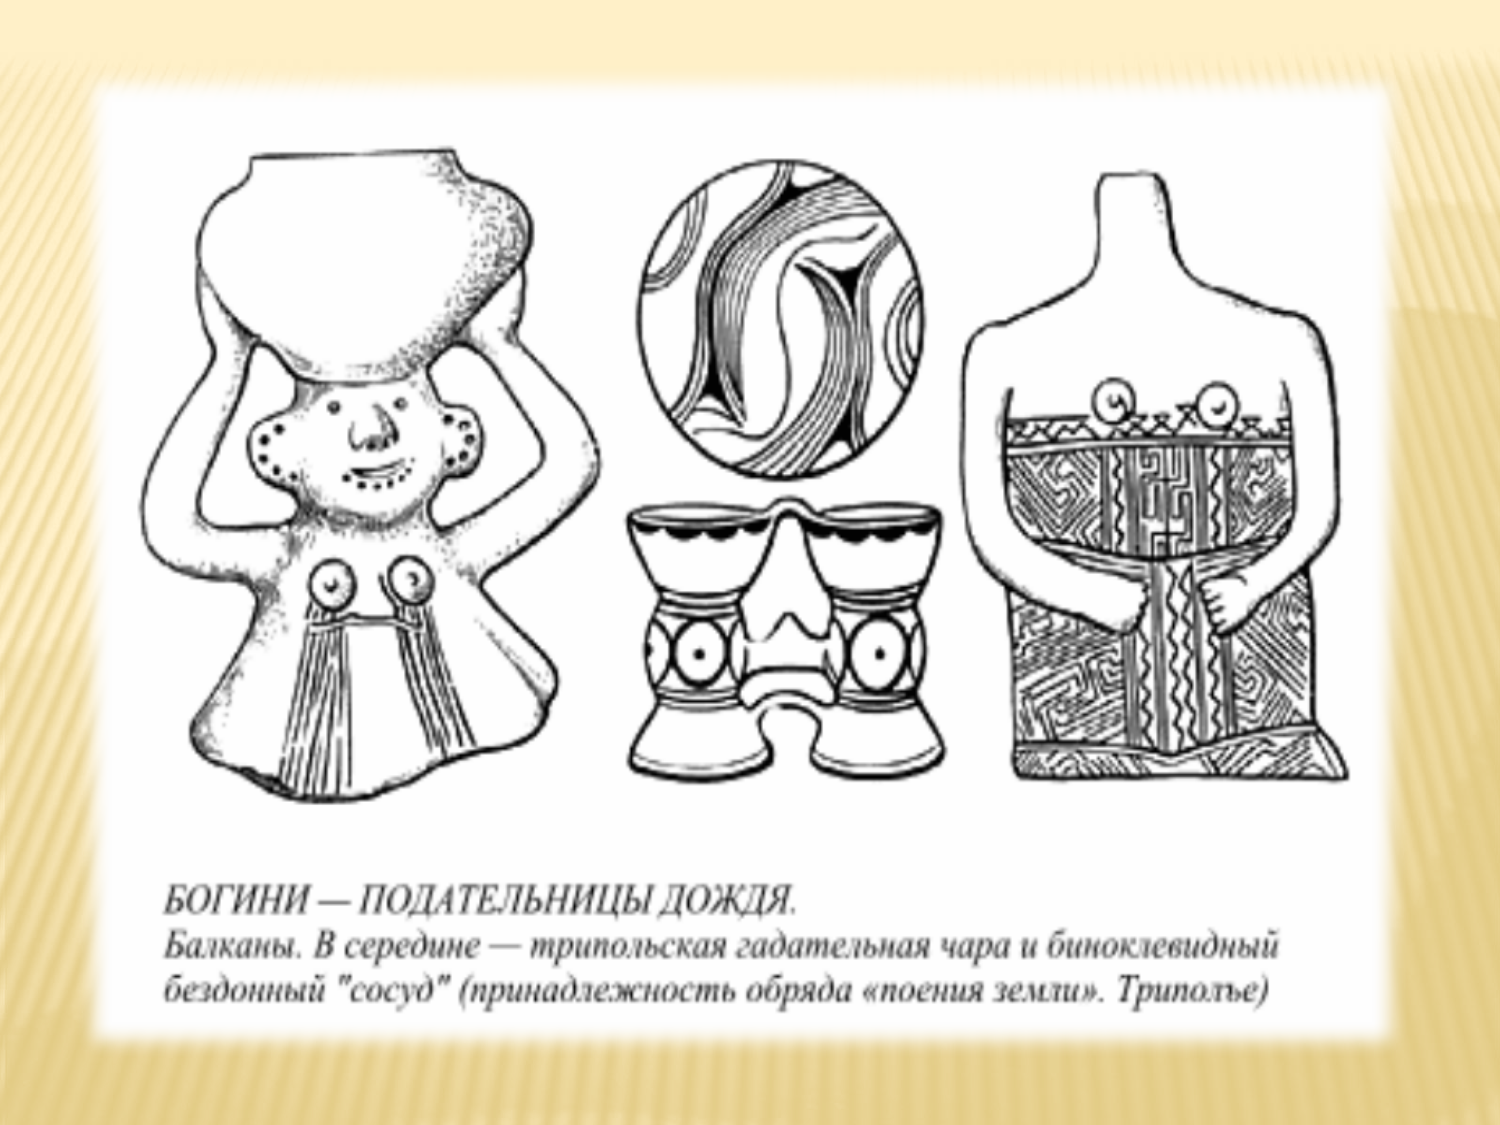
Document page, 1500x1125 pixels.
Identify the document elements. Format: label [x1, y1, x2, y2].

picture [76, 65, 1409, 1059]
